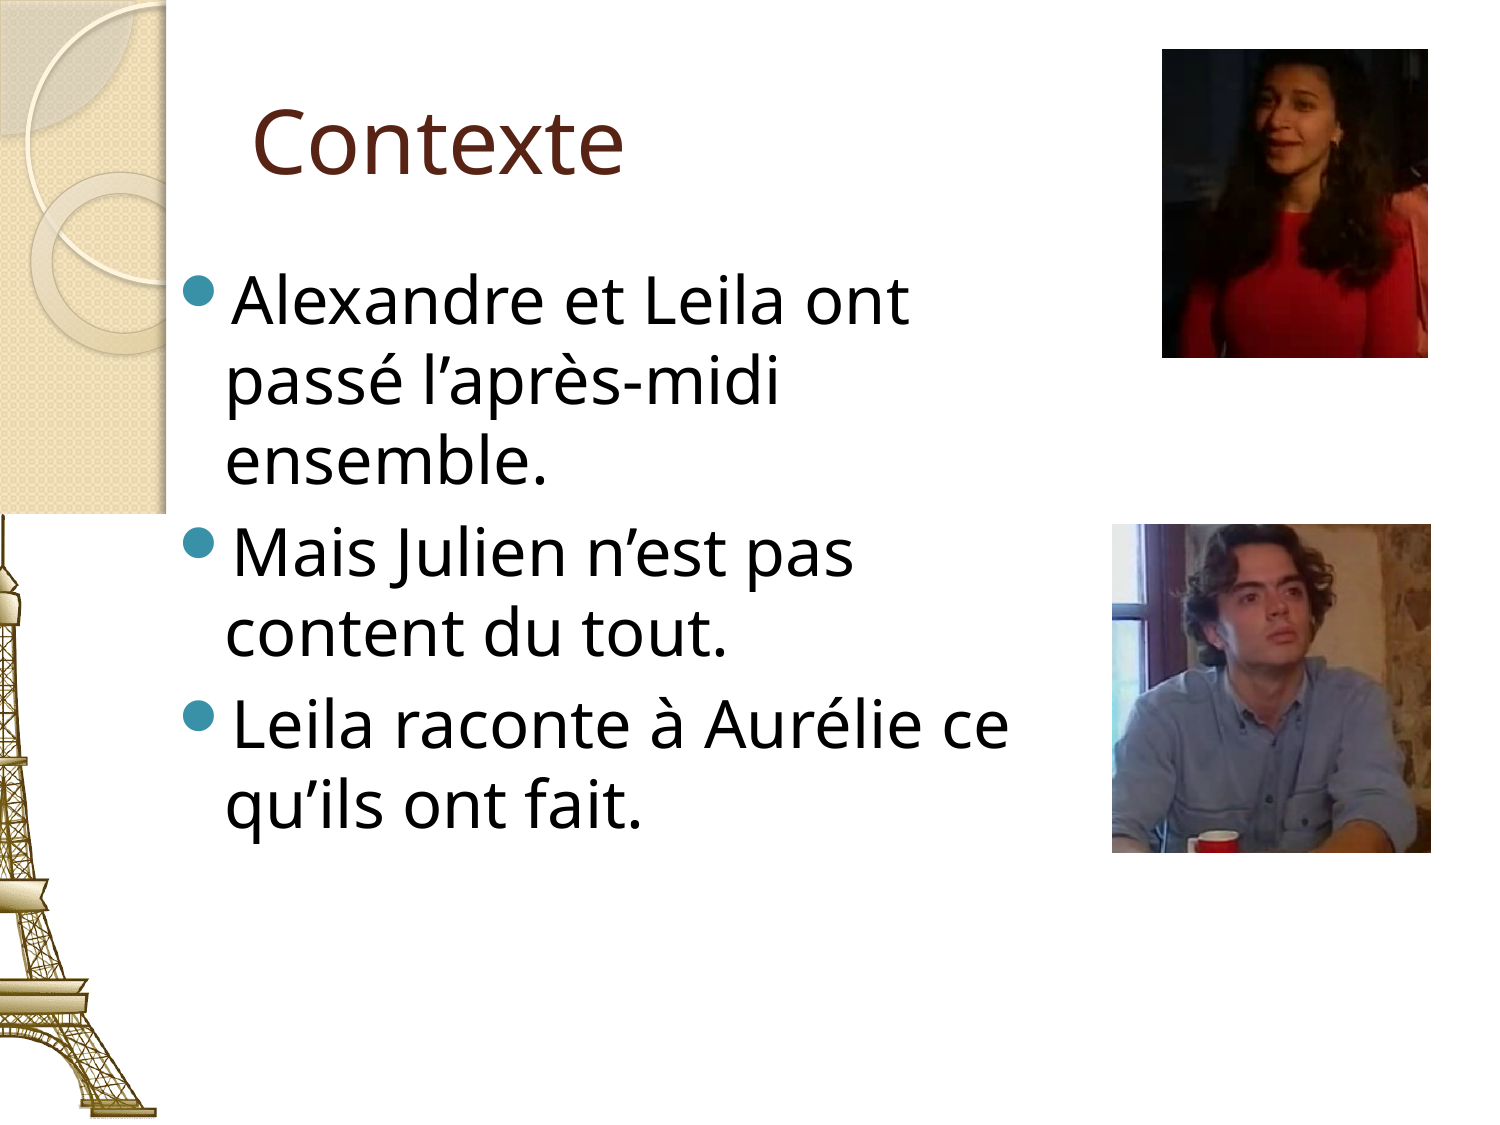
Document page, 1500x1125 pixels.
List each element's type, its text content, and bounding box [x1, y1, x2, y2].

picture [1112, 524, 1431, 854]
title Contexte [235, 45, 1466, 233]
list Alexandre et Leila ont passé l’après-midi ensemble. Mais Julien n’est pas content du tout. Leila raconte à Aurélie ce qu’ils ont fait. [150, 249, 1040, 838]
picture [1162, 49, 1428, 358]
picture [0, 514, 167, 1125]
